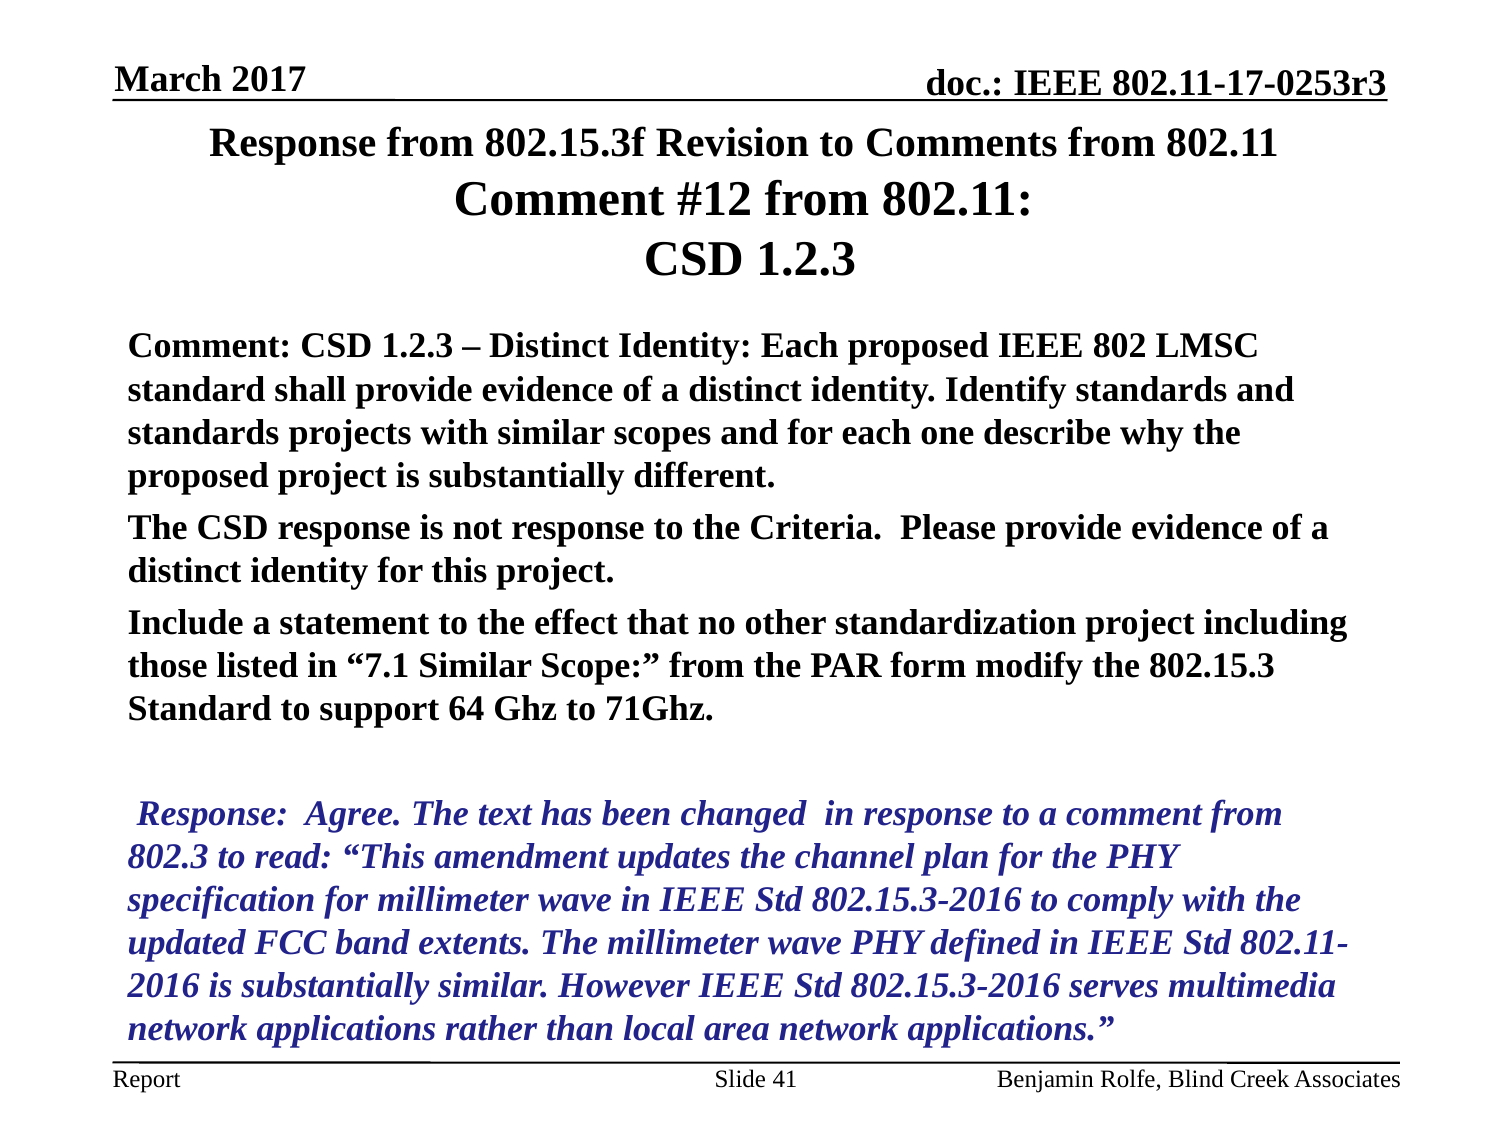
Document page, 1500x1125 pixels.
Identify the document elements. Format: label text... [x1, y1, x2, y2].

slide_number Slide 41 [712, 1061, 800, 1123]
footer Benjamin Rolfe, Blind Creek Associates [878, 1061, 1402, 1093]
list Comment: CSD 1.2.3 – Distinct Identity: Each proposed IEEE 802 LMSC standard shall provide evidence of a distinct identity. Identify standards and standards projects with similar scopes and for each one describe why the proposed project is substantially different. The CSD response is not response to the Criteria. Please provide evidence of a distinct identity for this project. Include a statement to the effect that no other standardization project including those listed in “7.1 Similar Scope:” from the PAR form modify the 802.15.3 Standard to support 64 Ghz to 71Ghz. Response: Agree. The text has been changed in response to a comment from 802.3 to read: “This amendment updates the channel plan for the PHY specification for millimeter wave in IEEE Std 802.15.3-2016 to comply with the updated FCC band extents. The millimeter wave PHY defined in IEEE Std 802.11-2016 is substantially similar. However IEEE Std 802.15.3-2016 serves multimedia network applications rather than local area network applications.” [112, 314, 1388, 1063]
title Response from 802.15.3f Revision to Comments from 802.11 Comment #12 from 802.11: CSD 1.2.3 [112, 112, 1388, 288]
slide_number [114, 54, 423, 100]
